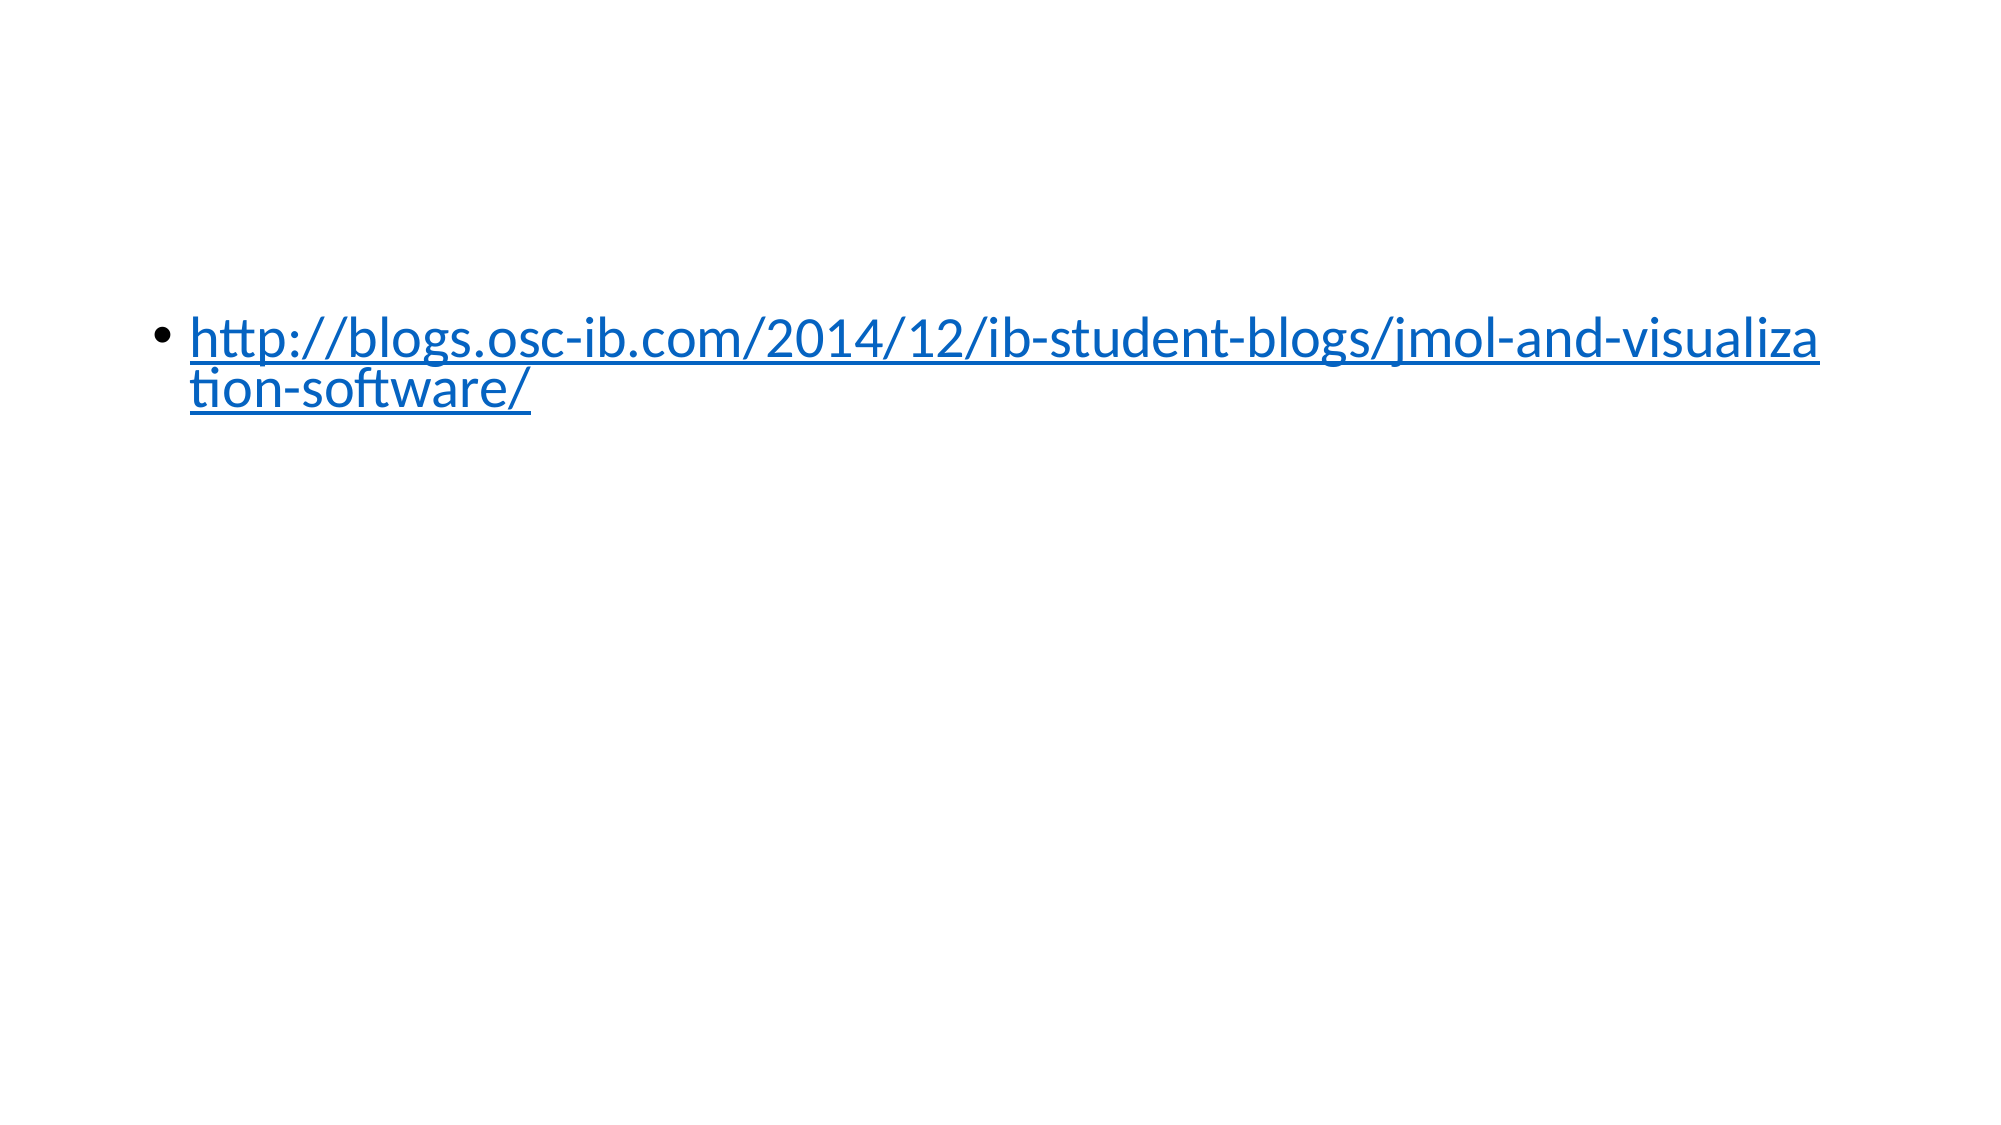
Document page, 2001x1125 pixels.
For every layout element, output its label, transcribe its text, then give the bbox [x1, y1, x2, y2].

list http://blogs.osc-ib.com/2014/12/ib-student-blogs/jmol-and-visualization-software/ [137, 299, 1863, 1014]
